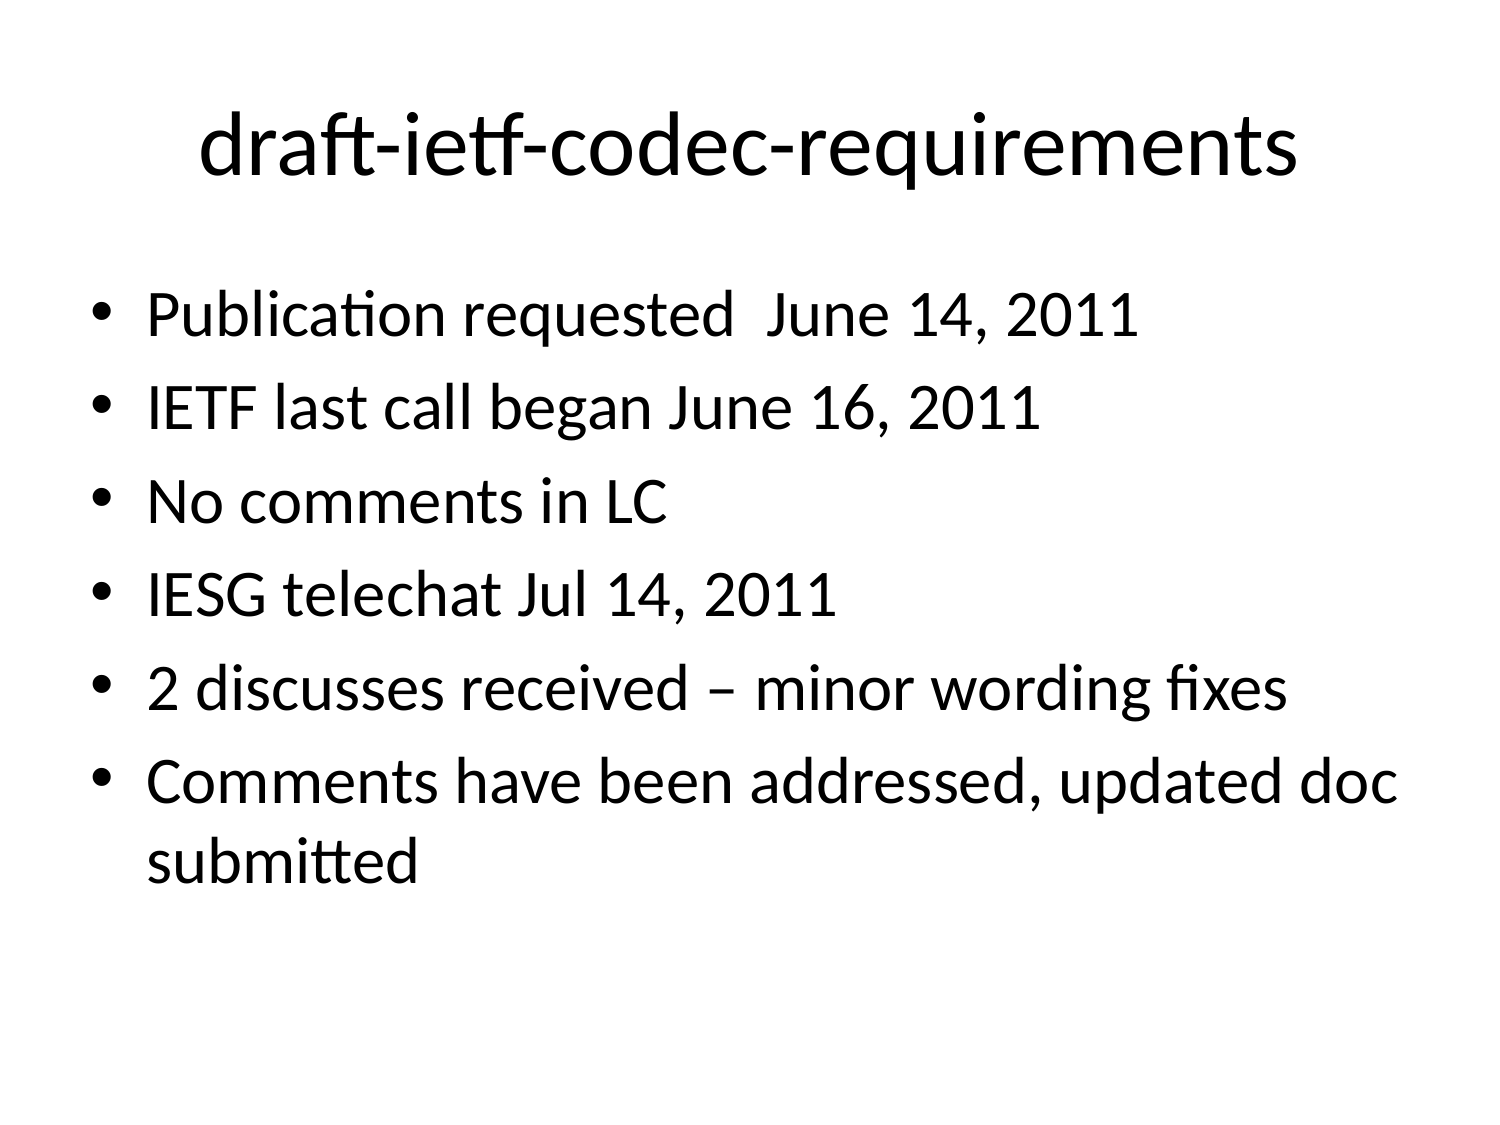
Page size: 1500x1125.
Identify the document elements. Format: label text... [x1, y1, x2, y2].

title draft-ietf-codec-requirements [75, 45, 1425, 233]
list Publication requested June 14, 2011 IETF last call began June 16, 2011 No comments in LC IESG telechat Jul 14, 2011 2 discusses received – minor wording fixes Comments have been addressed, updated doc submitted [75, 262, 1425, 1005]
